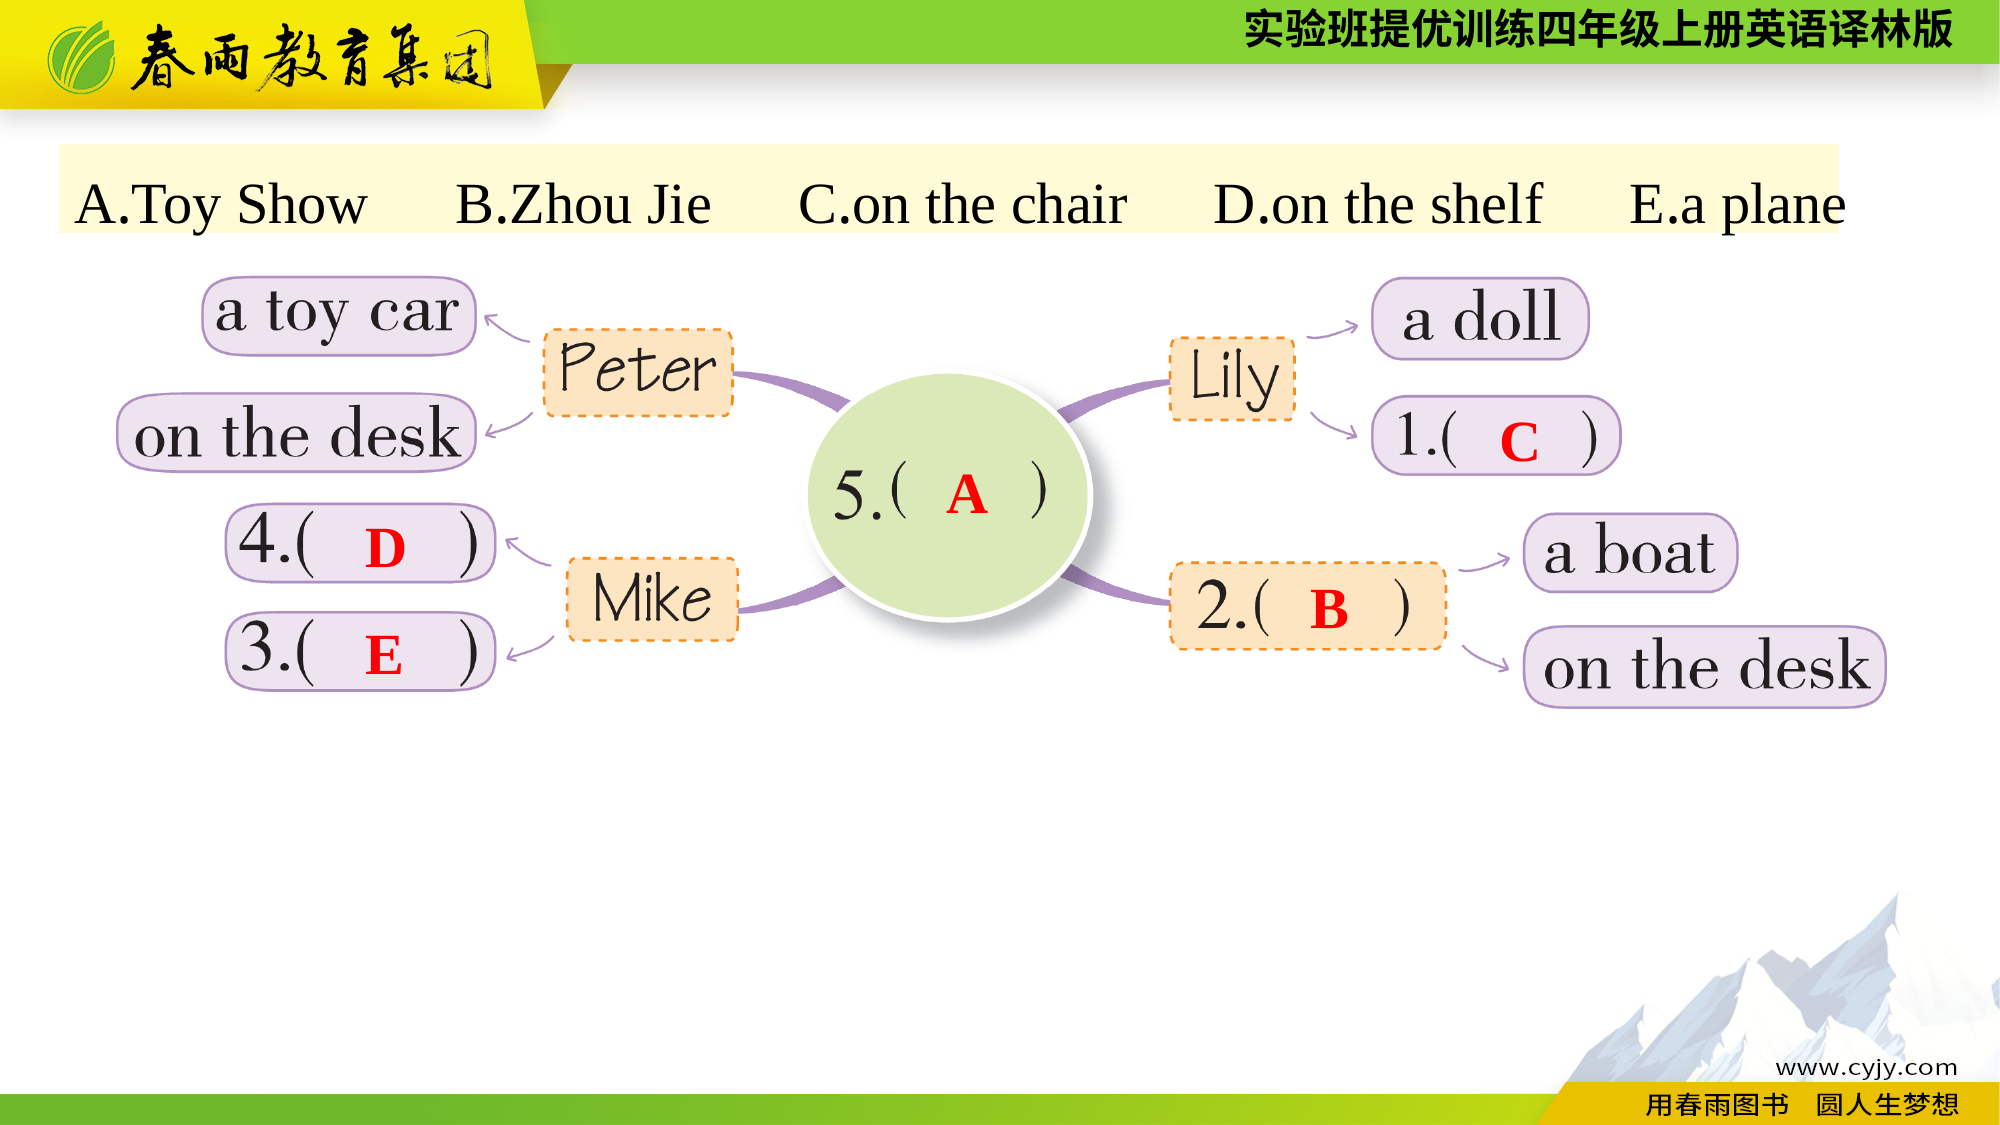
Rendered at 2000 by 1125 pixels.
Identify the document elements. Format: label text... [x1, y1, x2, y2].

picture [0, 0, 2000, 1125]
list A.Toy Show B.Zhou Jie C.on the chair D.on the shelf E.a plane [59, 122, 1944, 231]
